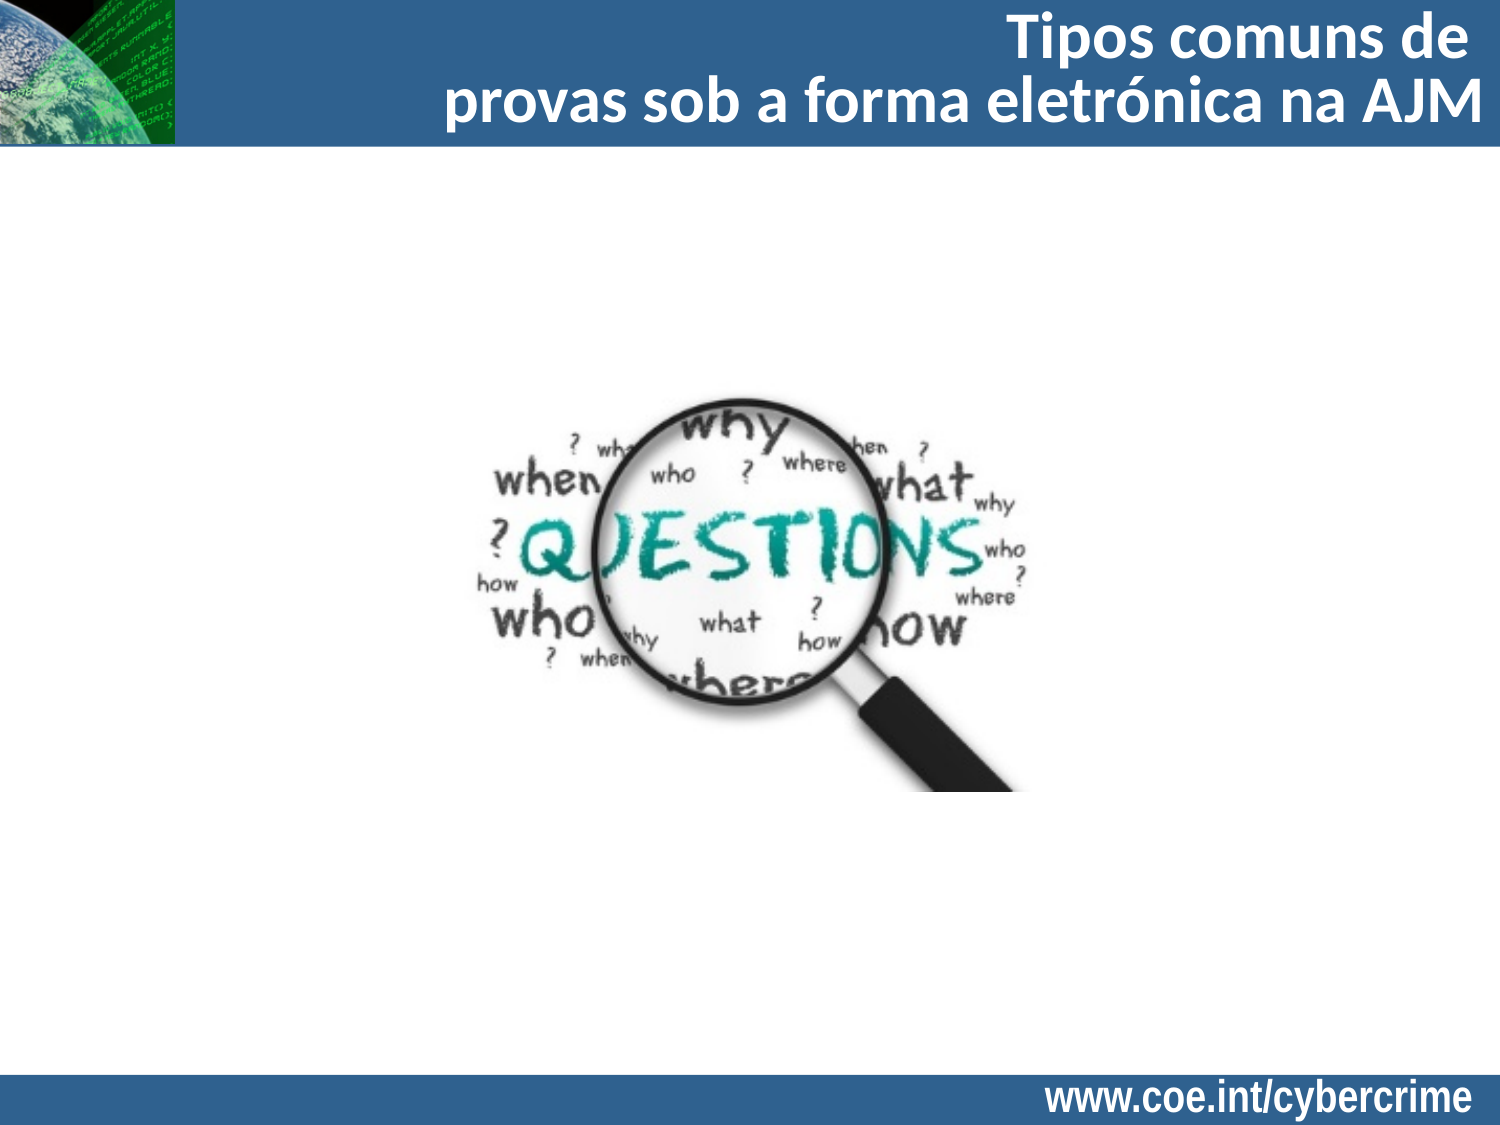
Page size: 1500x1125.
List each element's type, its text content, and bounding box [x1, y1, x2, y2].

picture [0, 0, 175, 144]
text_box [0, 1073, 1030, 1125]
text_box Tipos comuns de provas sob a forma eletrónica na AJM [177, 0, 1500, 149]
text_box www.coe.int/cybercrime [1030, 1059, 1500, 1125]
picture [443, 332, 1057, 793]
